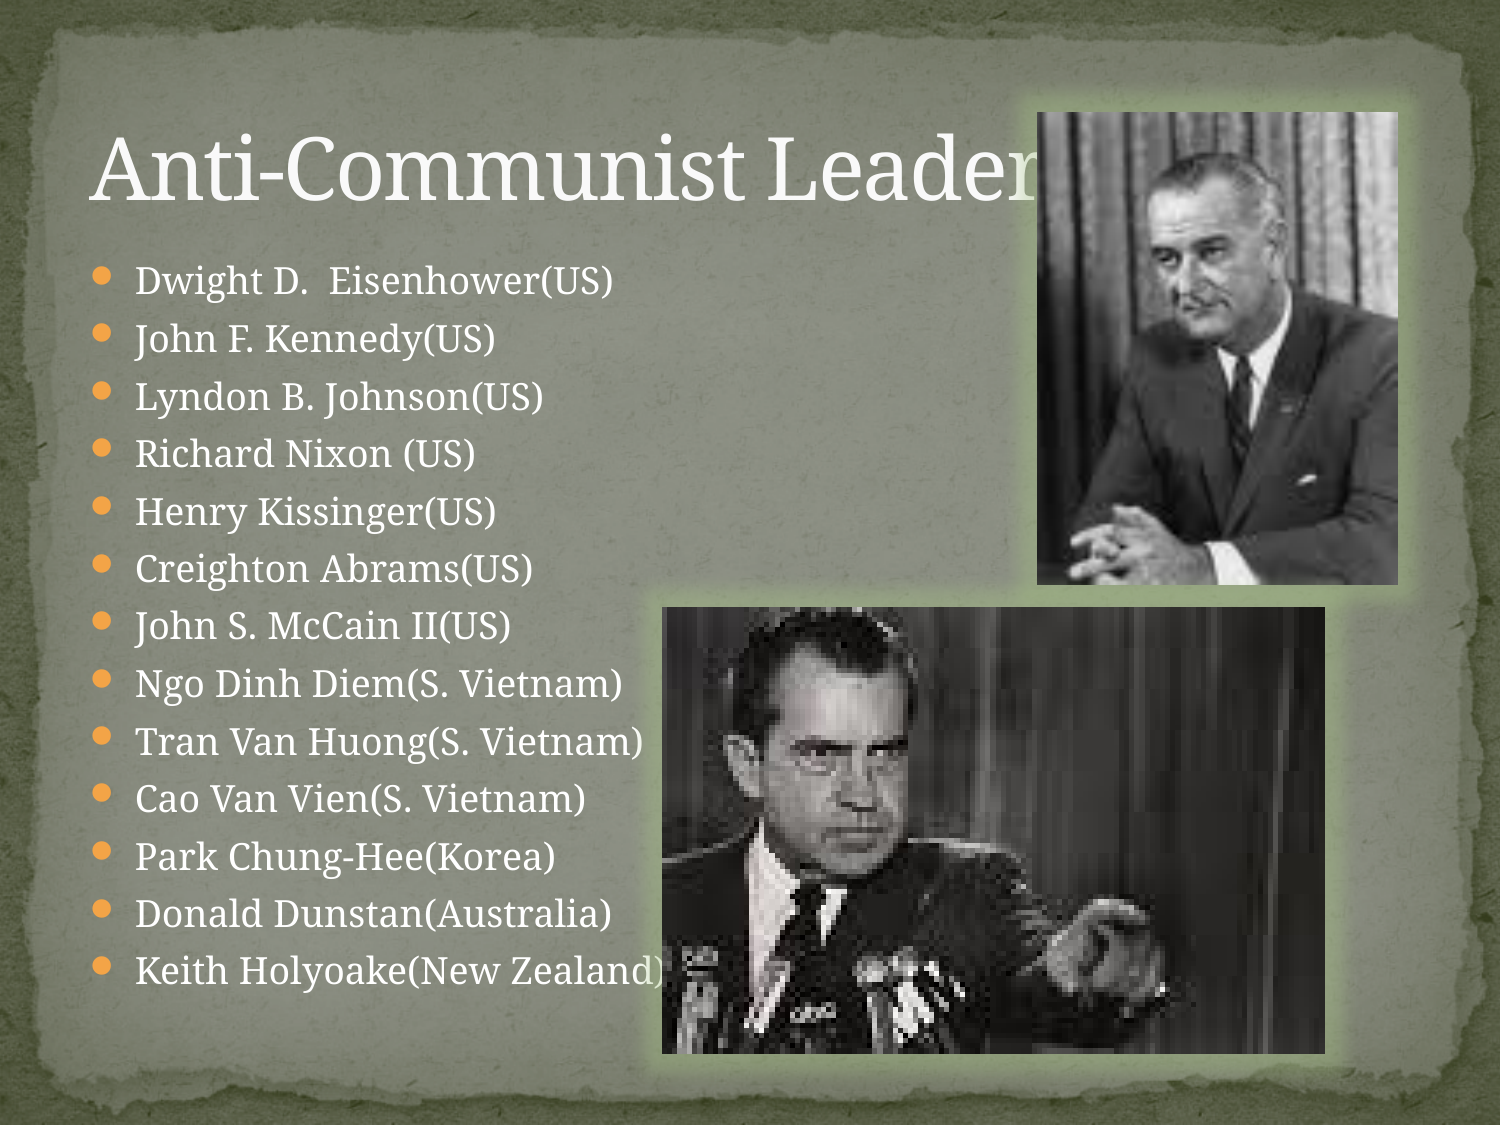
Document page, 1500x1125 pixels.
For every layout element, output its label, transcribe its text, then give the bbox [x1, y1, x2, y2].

title Anti-Communist Leaders [74, 24, 1425, 225]
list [1039, 115, 1397, 584]
picture [662, 607, 1325, 1055]
list Dwight D. Eisenhower(US) John F. Kennedy(US) Lyndon B. Johnson(US) Richard Nixon (US) Henry Kissinger(US) Creighton Abrams(US) John S. McCain II(US) Ngo Dinh Diem(S. Vietnam) Tran Van Huong(S. Vietnam) Cao Van Vien(S. Vietnam) Park Chung-Hee(Korea) Donald Dunstan(Australia) Keith Holyoake(New Zealand) [75, 249, 741, 1000]
